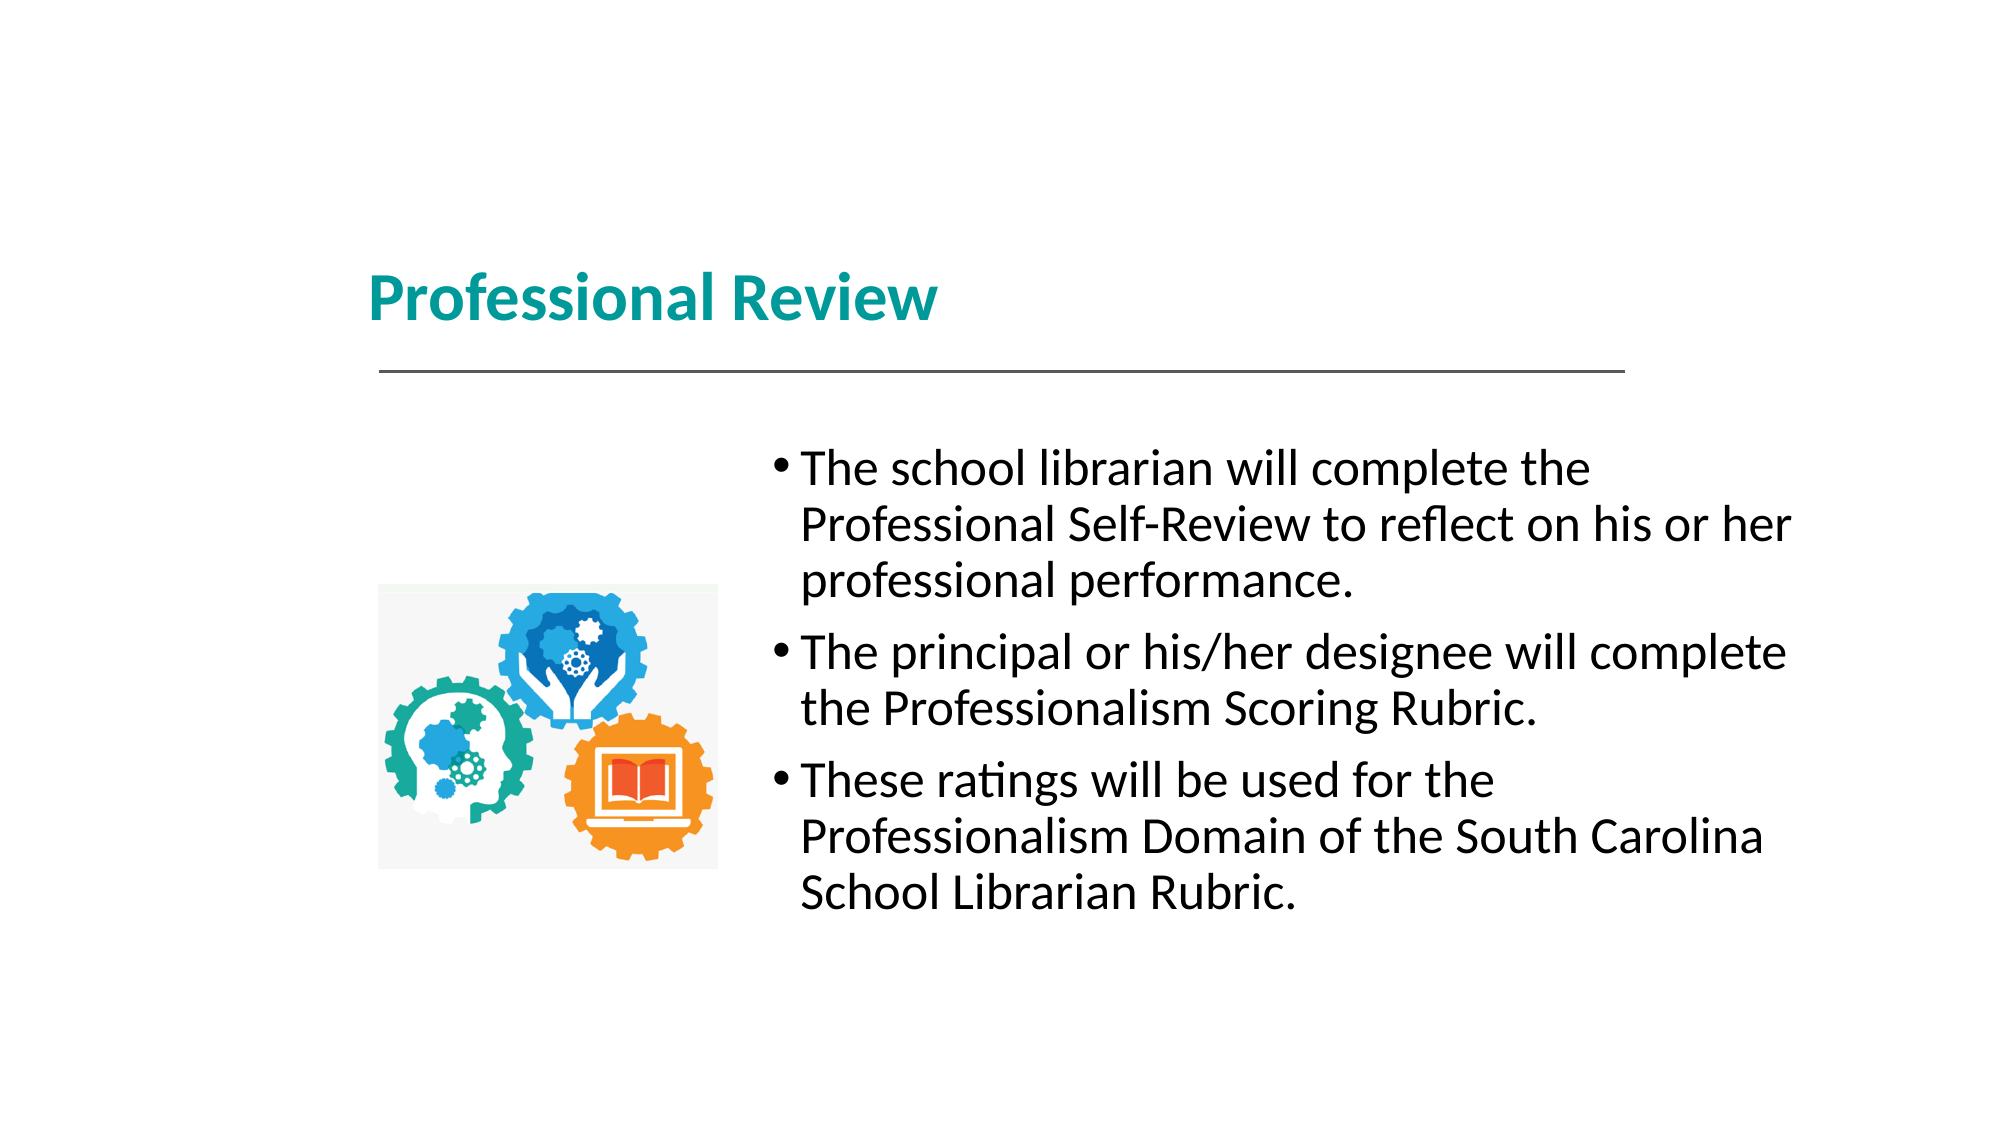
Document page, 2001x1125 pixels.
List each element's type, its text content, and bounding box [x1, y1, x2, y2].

list The school librarian will complete the Professional Self-Review to reflect on his or her professional performance. The principal or his/her designee will complete the Professionalism Scoring Rubric. These ratings will be used for the Professionalism Domain of the South Carolina School Librarian Rubric. [772, 440, 1833, 968]
picture [378, 584, 718, 869]
title Professional Review [368, 160, 1671, 335]
